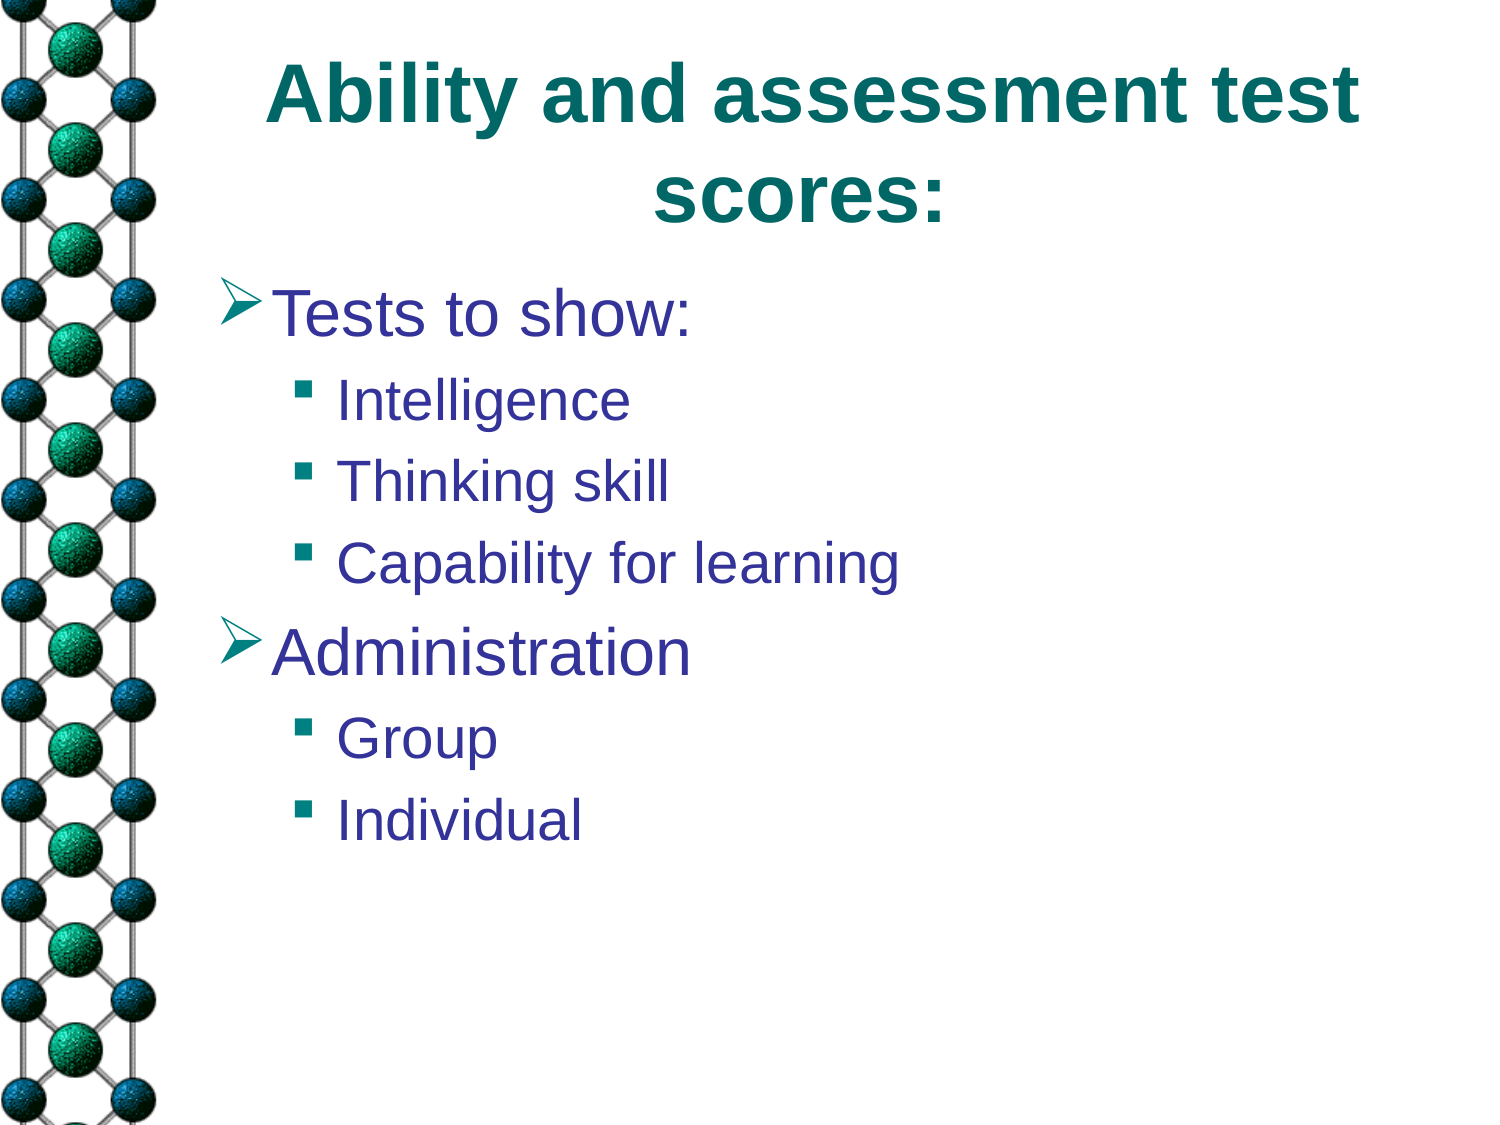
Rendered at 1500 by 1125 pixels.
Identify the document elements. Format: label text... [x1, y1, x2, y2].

title Ability and assessment test scores: [199, 44, 1426, 233]
list Tests to show: Intelligence Thinking skill Capability for learning Administration Group Individual [199, 262, 1426, 1006]
picture [0, 0, 1500, 1125]
